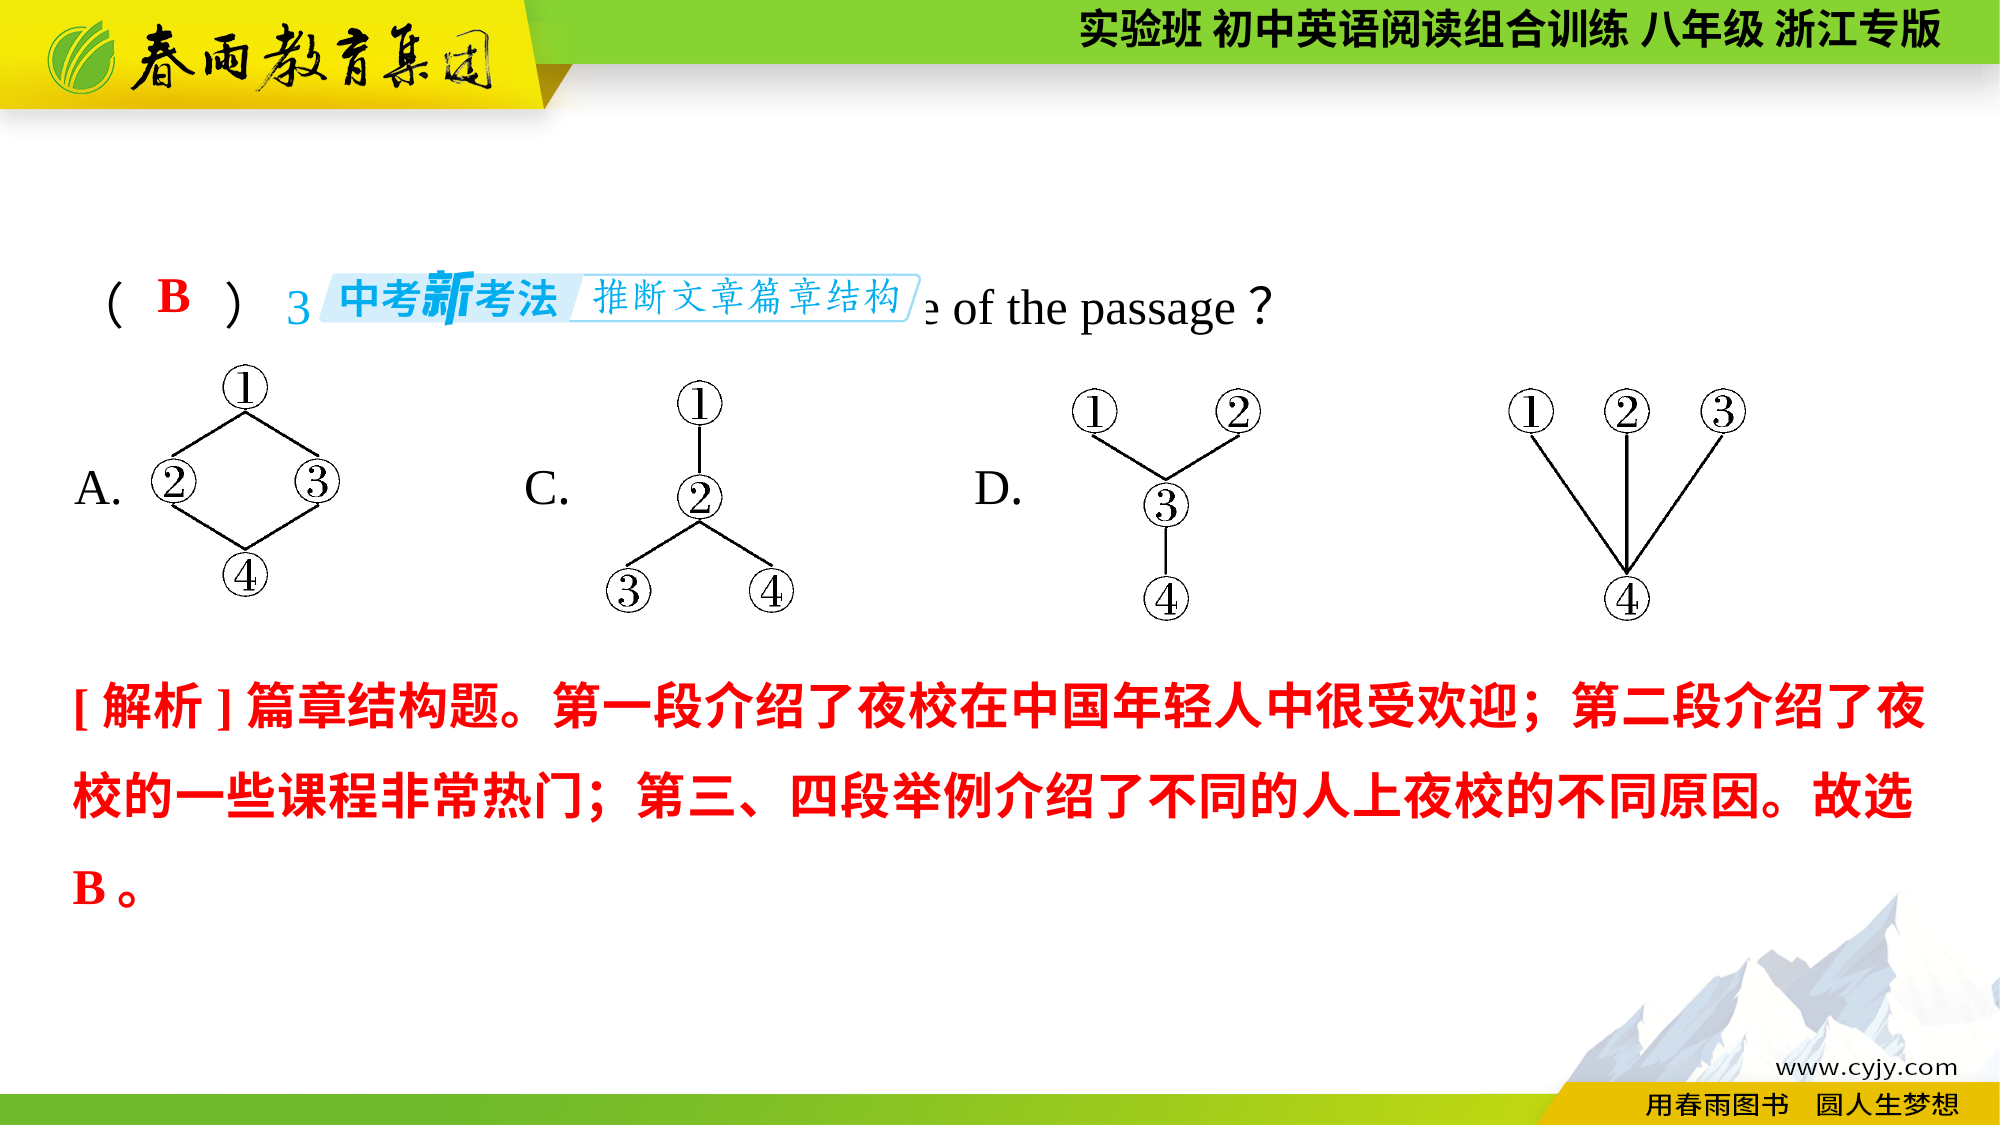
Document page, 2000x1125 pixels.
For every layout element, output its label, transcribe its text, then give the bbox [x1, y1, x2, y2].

text_box B [142, 254, 206, 330]
picture [0, 0, 2000, 1125]
list （ ）3. What is the structure of the passage？ A. B. C. D. [59, 236, 1944, 525]
text_box [解析]篇章结构题。第一段介绍了夜校在中国年轻人中很受欢迎；第二段介绍了夜校的一些课程非常热门；第三、四段举例介绍了不同的人上夜校的不同原因。故选B。 [57, 636, 1942, 922]
